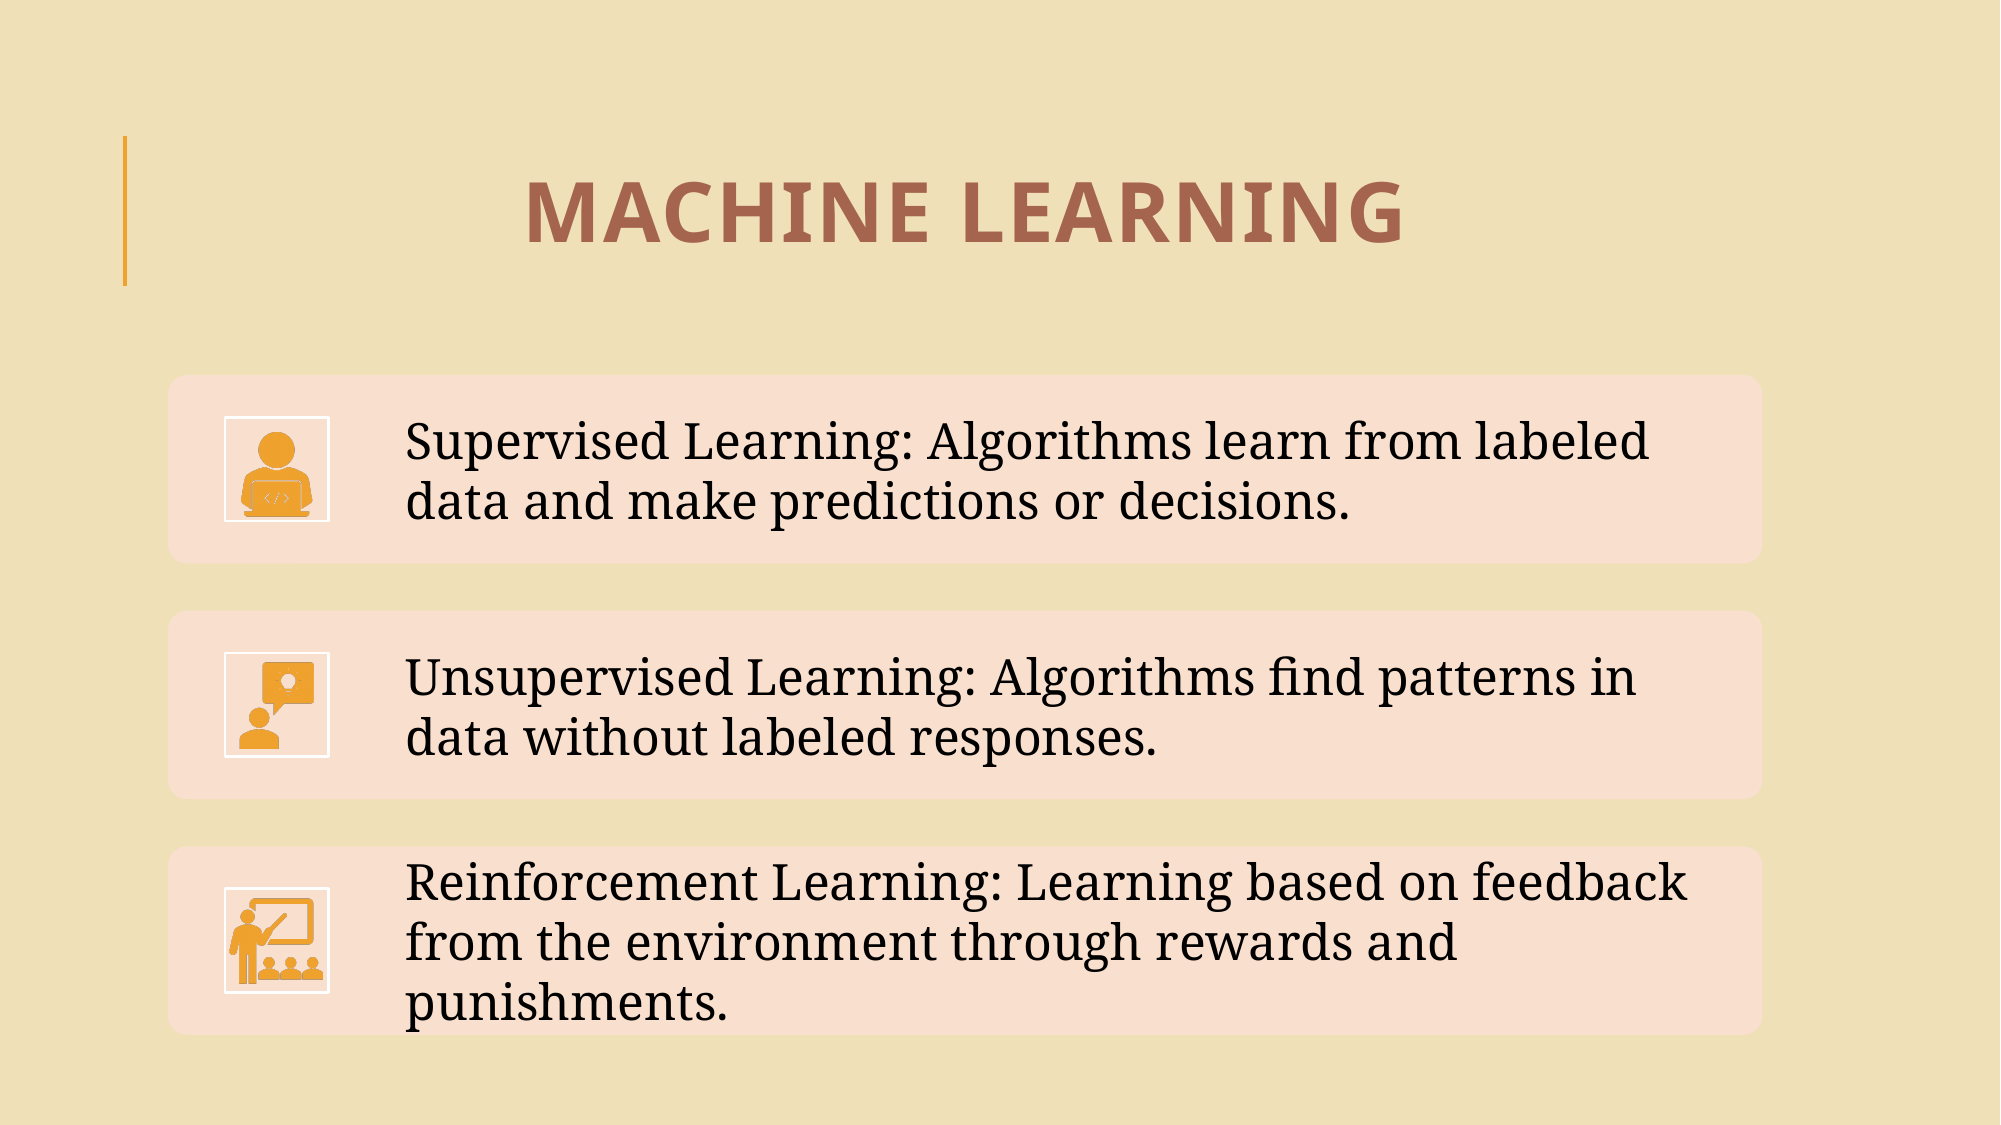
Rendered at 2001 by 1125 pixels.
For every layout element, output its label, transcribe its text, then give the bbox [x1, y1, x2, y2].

title Machine Learning [168, 96, 1763, 342]
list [167, 374, 1763, 1036]
